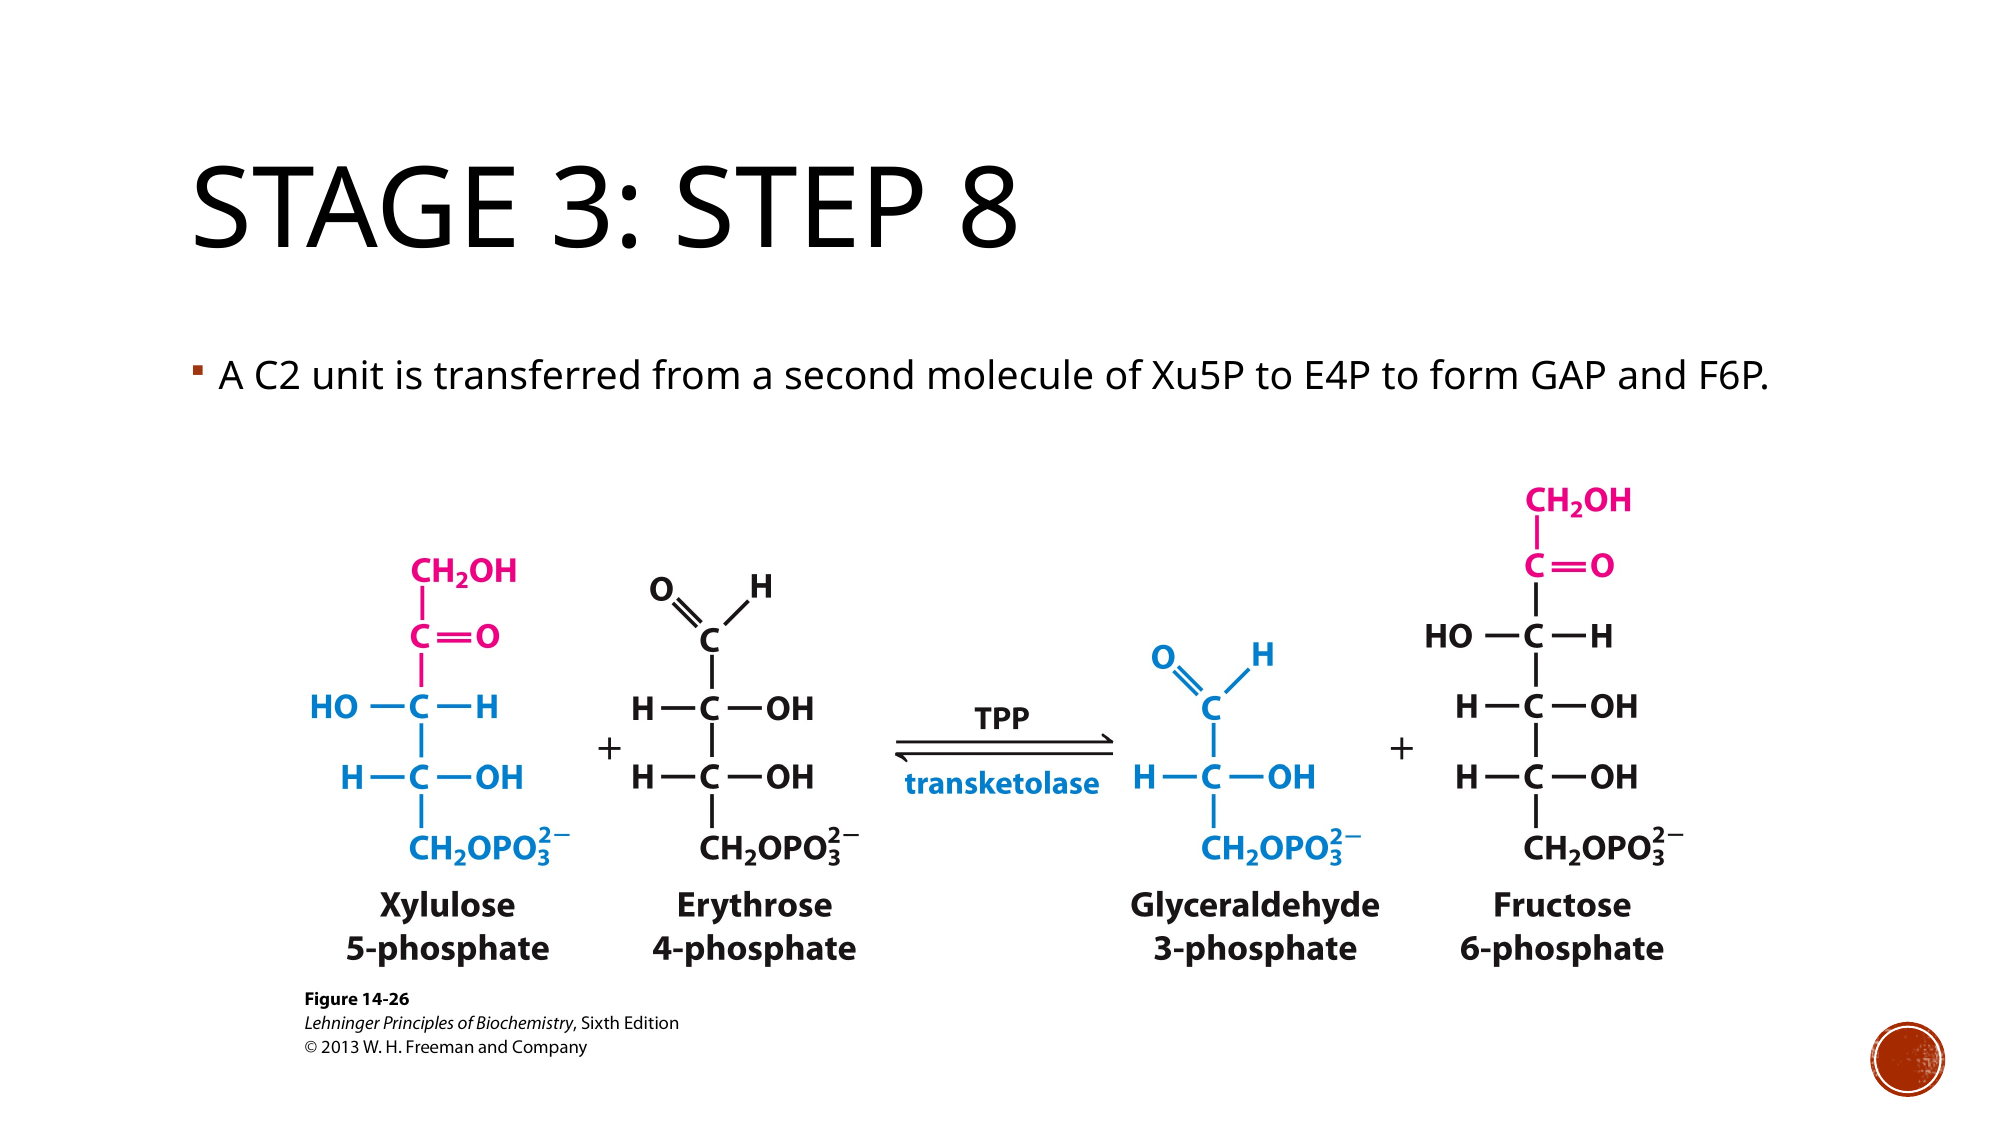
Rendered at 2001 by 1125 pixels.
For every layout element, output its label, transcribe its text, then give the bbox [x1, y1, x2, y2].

title Stage 3: step 8 [175, 79, 1826, 344]
picture [300, 472, 1701, 1059]
list A C2 unit is transferred from a second molecule of Xu5P to E4P to form GAP and F6P. [175, 348, 1826, 444]
